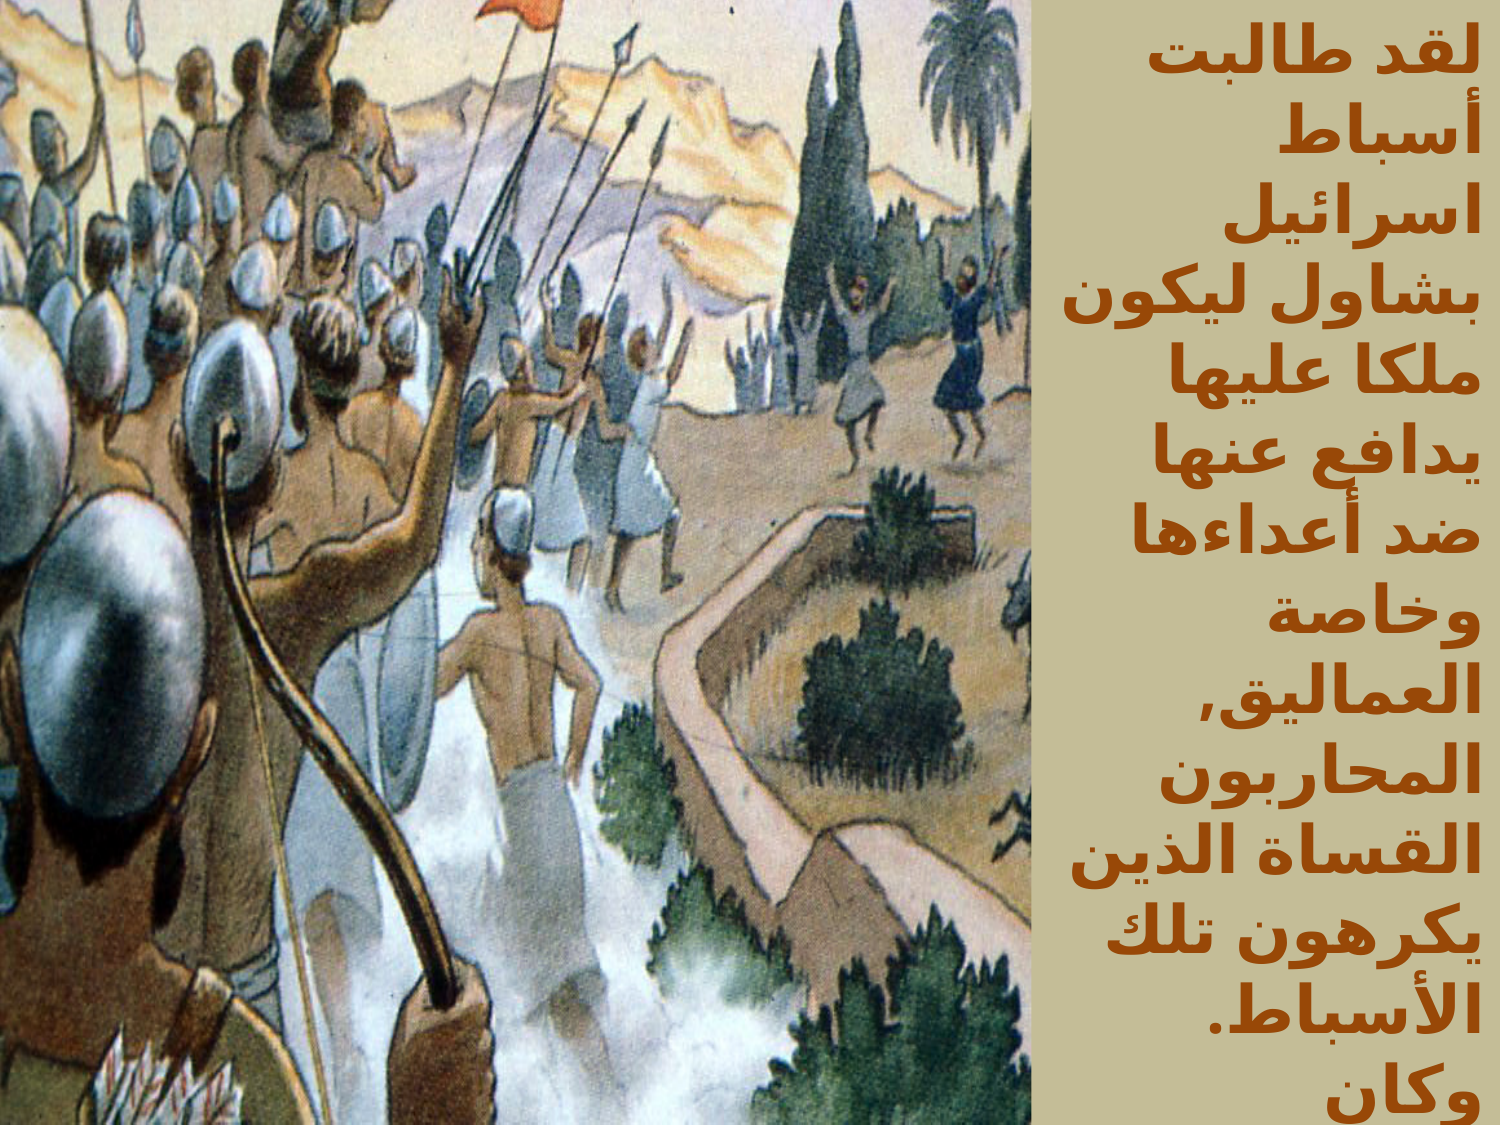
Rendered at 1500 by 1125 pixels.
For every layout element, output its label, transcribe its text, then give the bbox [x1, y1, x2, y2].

picture [0, 0, 1032, 1125]
text_box لقد طالبت أسباط اسرائيل بشاول ليكون ملكا عليها يدافع عنها ضد أعداءها وخاصة العماليق, المحاربون القساة الذين يكرهون تلك الأسباط. وكان الأسرائيليون يخسرون المعركة تلو المعركة لأفتقادهم السلاح اللازم للمعركة. [1032, 0, 1500, 1125]
